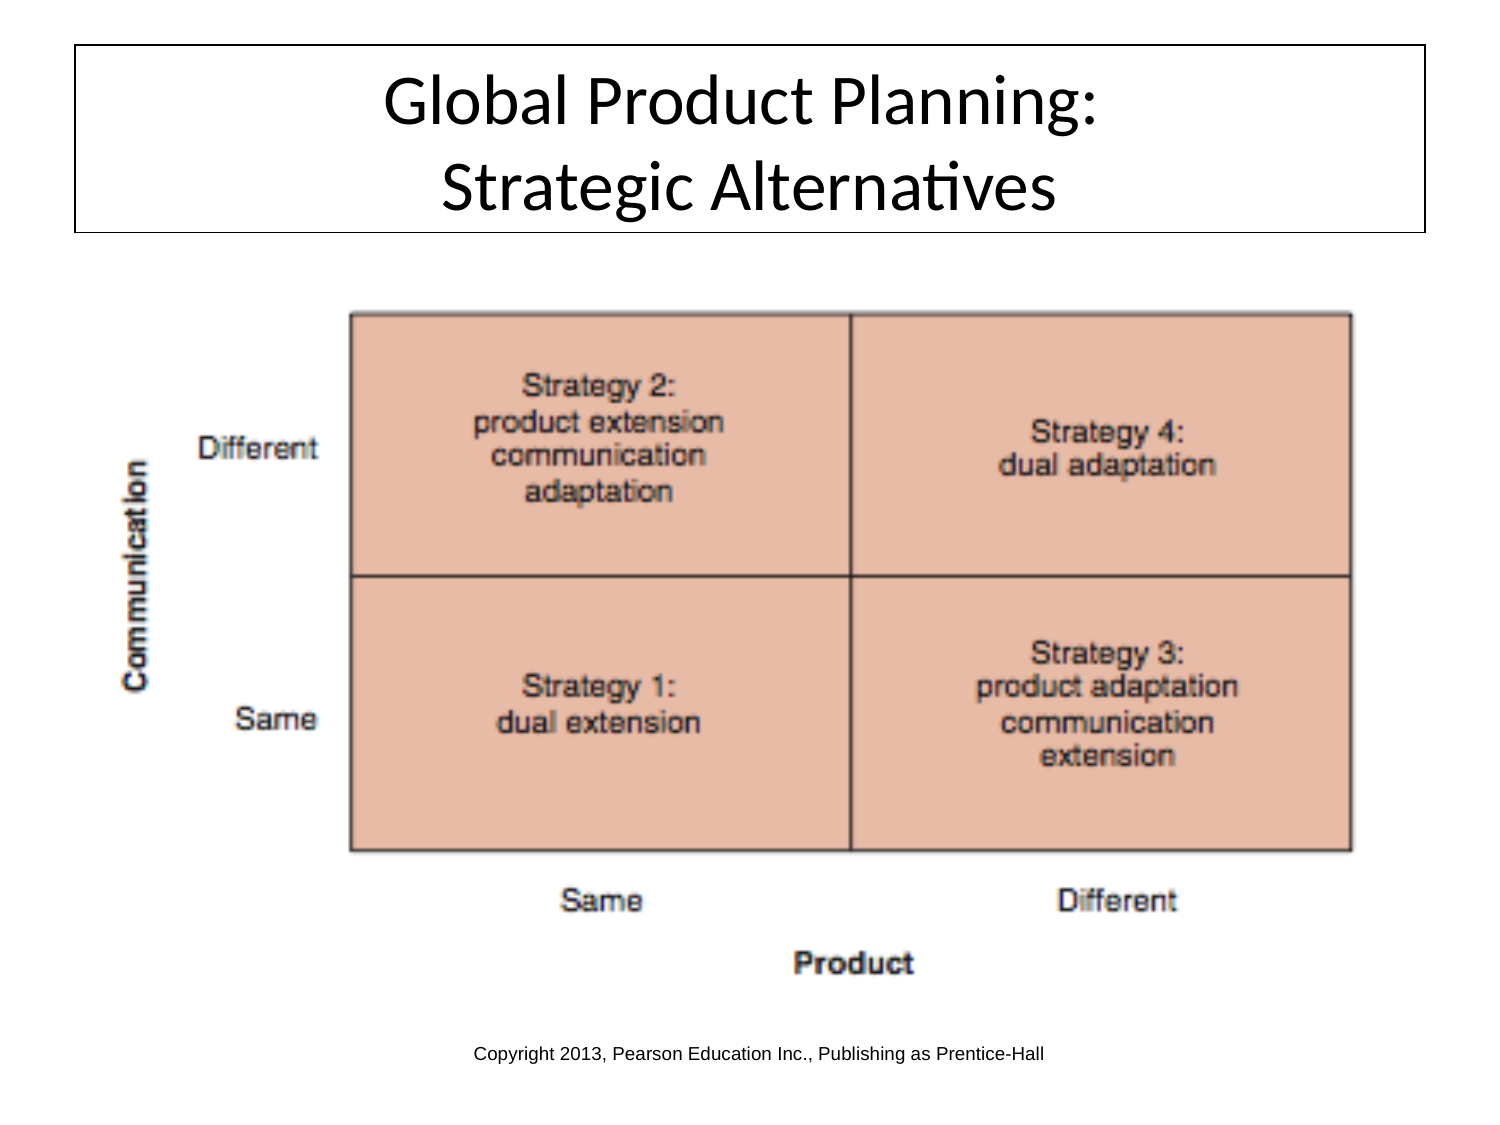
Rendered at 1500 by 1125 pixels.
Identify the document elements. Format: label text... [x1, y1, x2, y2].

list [74, 262, 1426, 1006]
title Global Product Planning: Strategic Alternatives [74, 44, 1426, 233]
text_box Copyright 2013, Pearson Education Inc., Publishing as Prentice-Hall [459, 1033, 1059, 1094]
